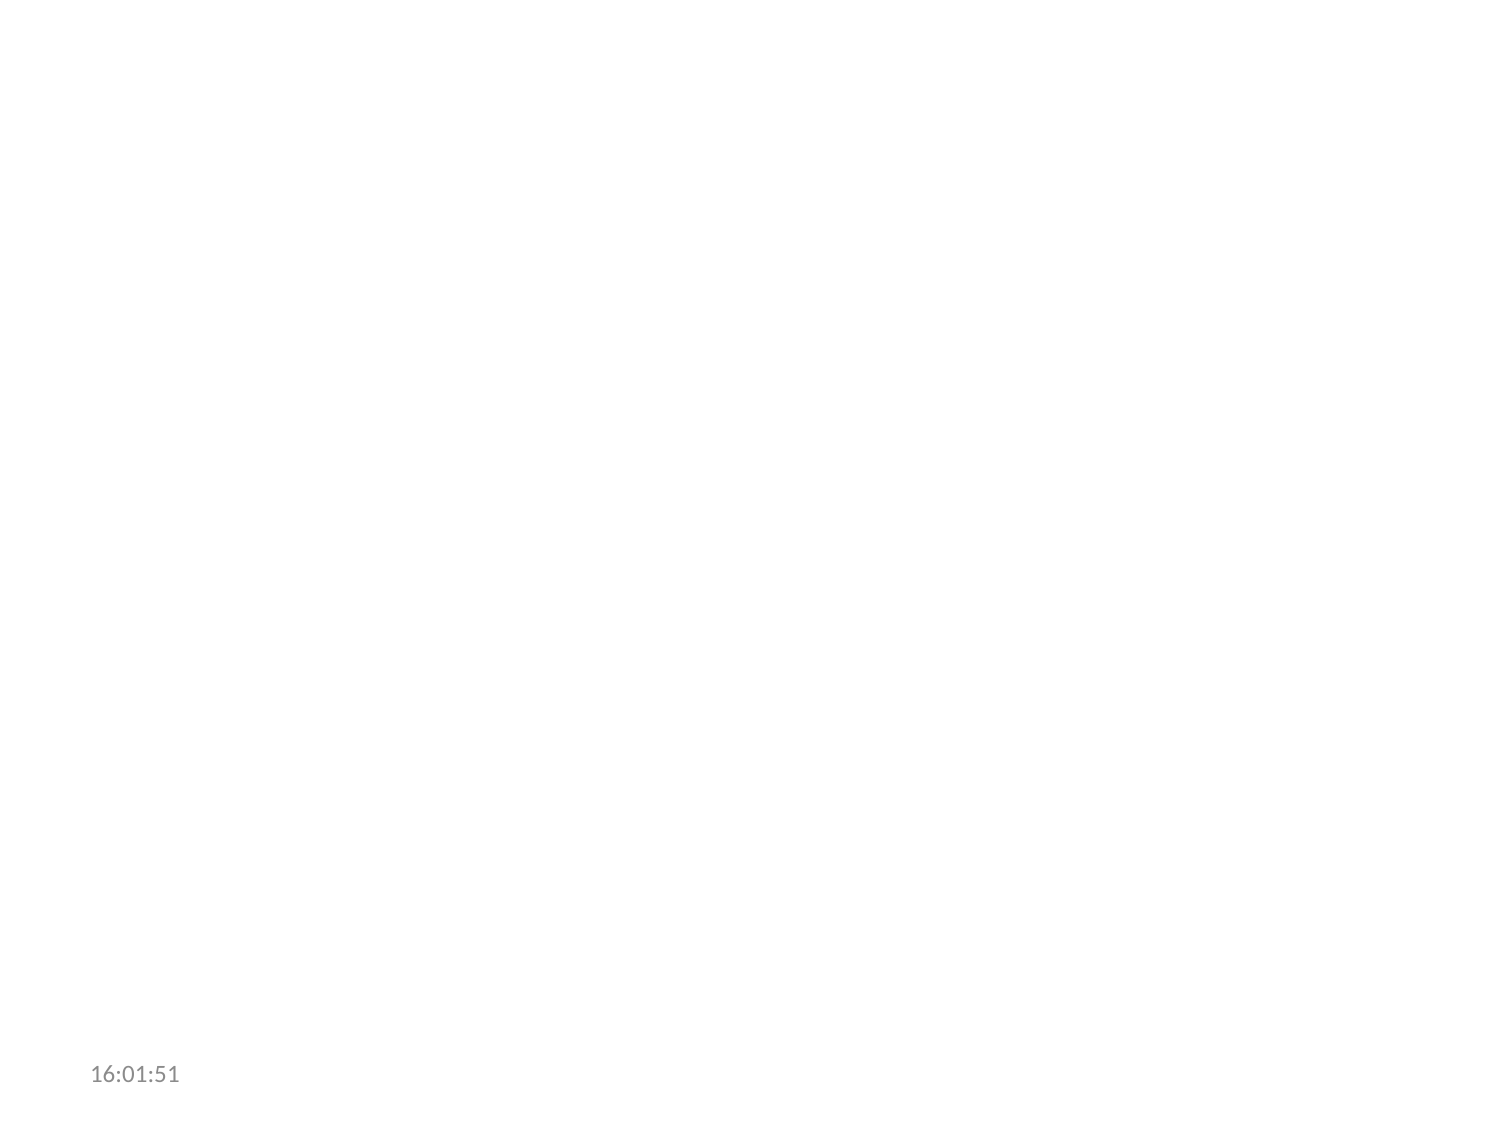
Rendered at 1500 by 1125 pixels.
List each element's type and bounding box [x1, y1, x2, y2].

slide_number [75, 1042, 425, 1103]
